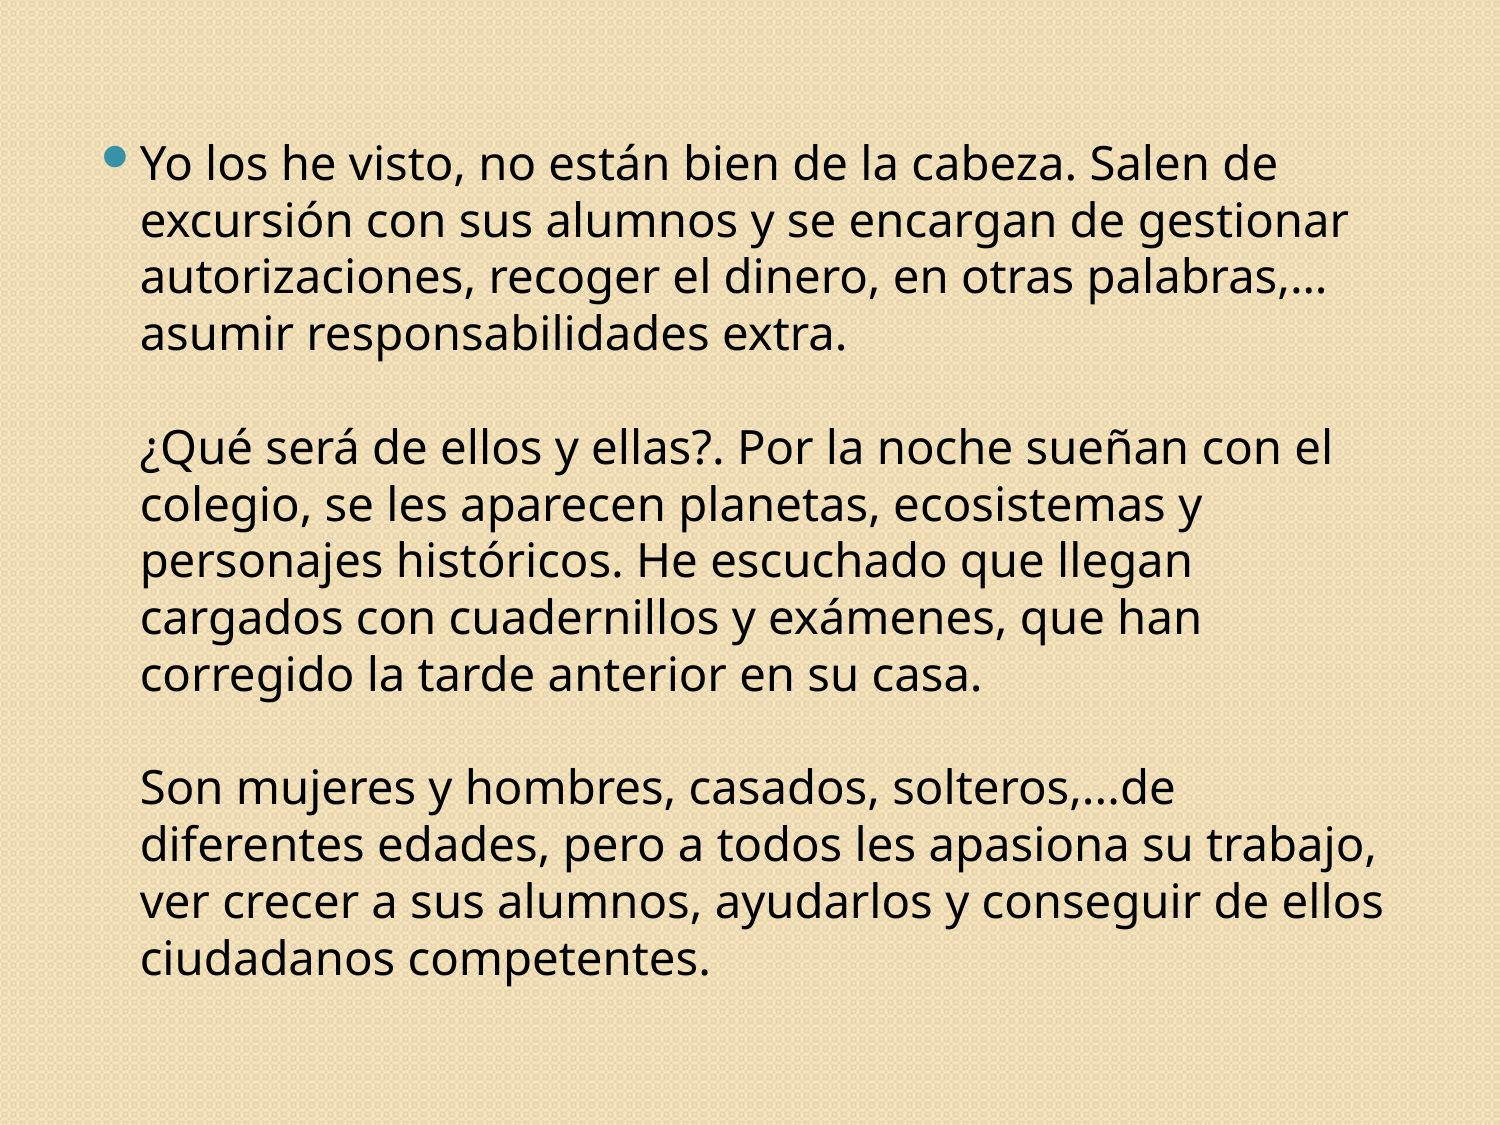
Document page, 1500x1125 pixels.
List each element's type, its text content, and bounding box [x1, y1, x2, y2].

list Yo los he visto, no están bien de la cabeza. Salen de excursión con sus alumnos y se encargan de gestionar autorizaciones, recoger el dinero, en otras palabras,…asumir responsabilidades extra. ¿Qué será de ellos y ellas?. Por la noche sueñan con el colegio, se les aparecen planetas, ecosistemas y personajes históricos. He escuchado que llegan cargados con cuadernillos y exámenes, que han corregido la tarde anterior en su casa. Son mujeres y hombres, casados, solteros,...de diferentes edades, pero a todos les apasiona su trabajo, ver crecer a sus alumnos, ayudarlos y conseguir de ellos ciudadanos competentes. [75, 125, 1413, 1005]
